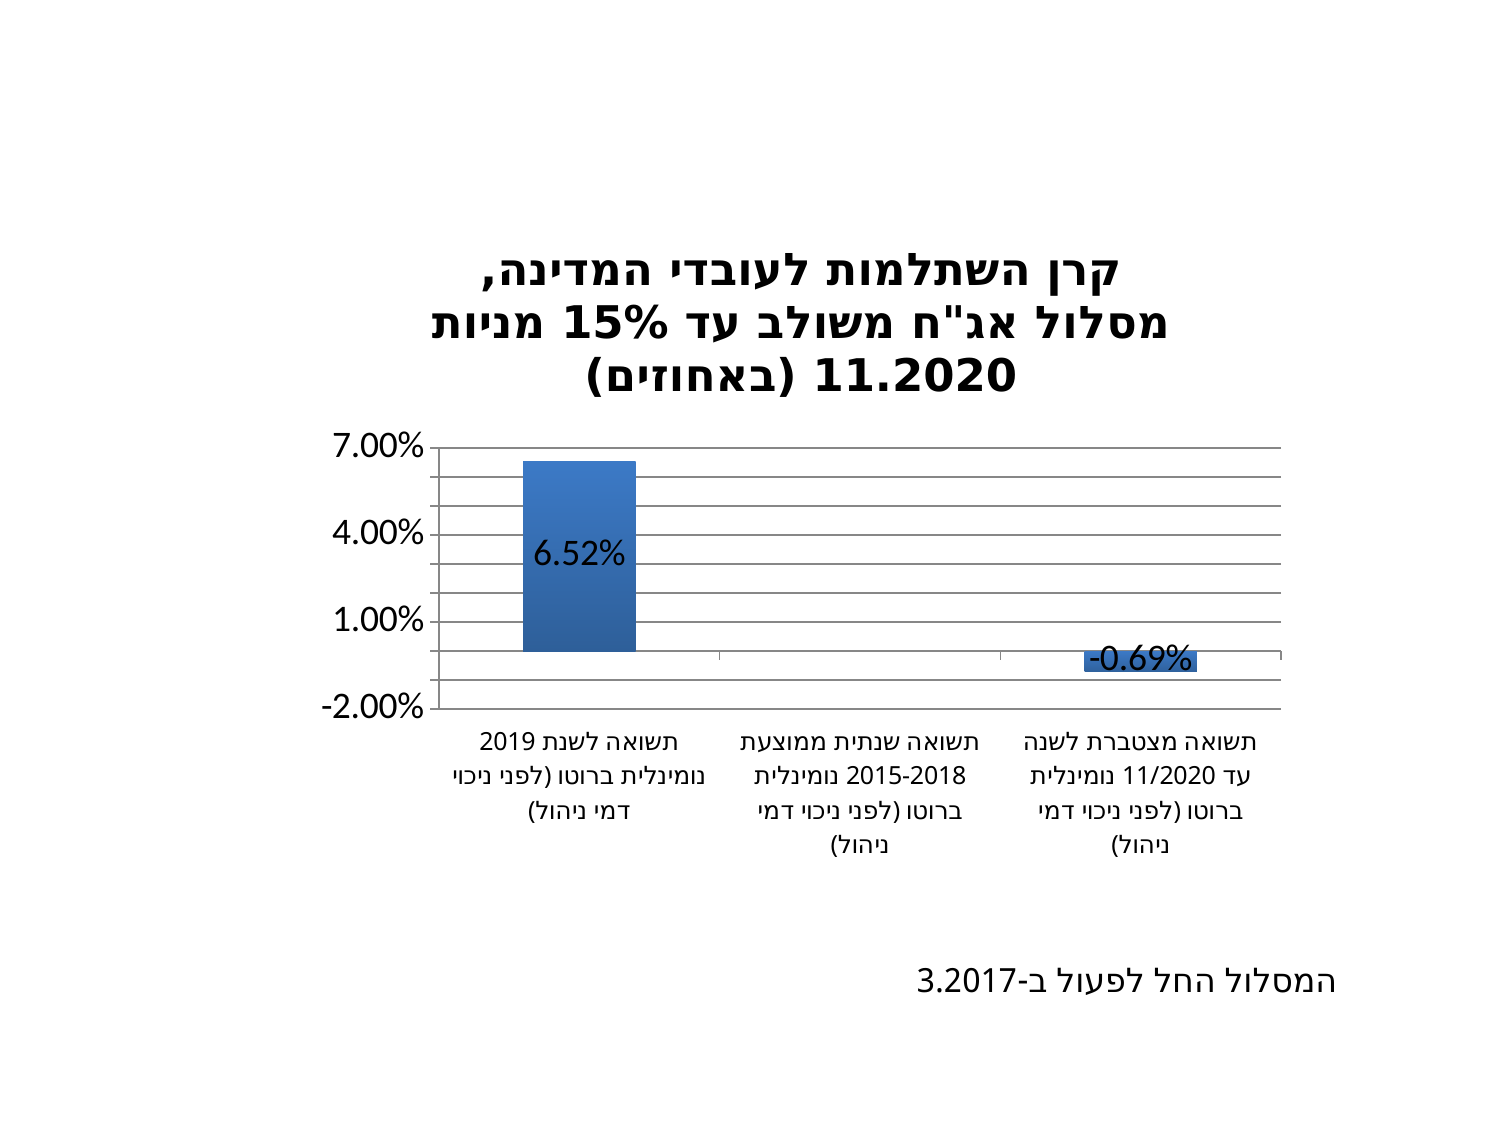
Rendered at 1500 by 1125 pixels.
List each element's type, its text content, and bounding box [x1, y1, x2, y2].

text_box המסלול החל לפעול ב-3.2017 [844, 952, 1353, 1007]
chart [300, 207, 1302, 875]
